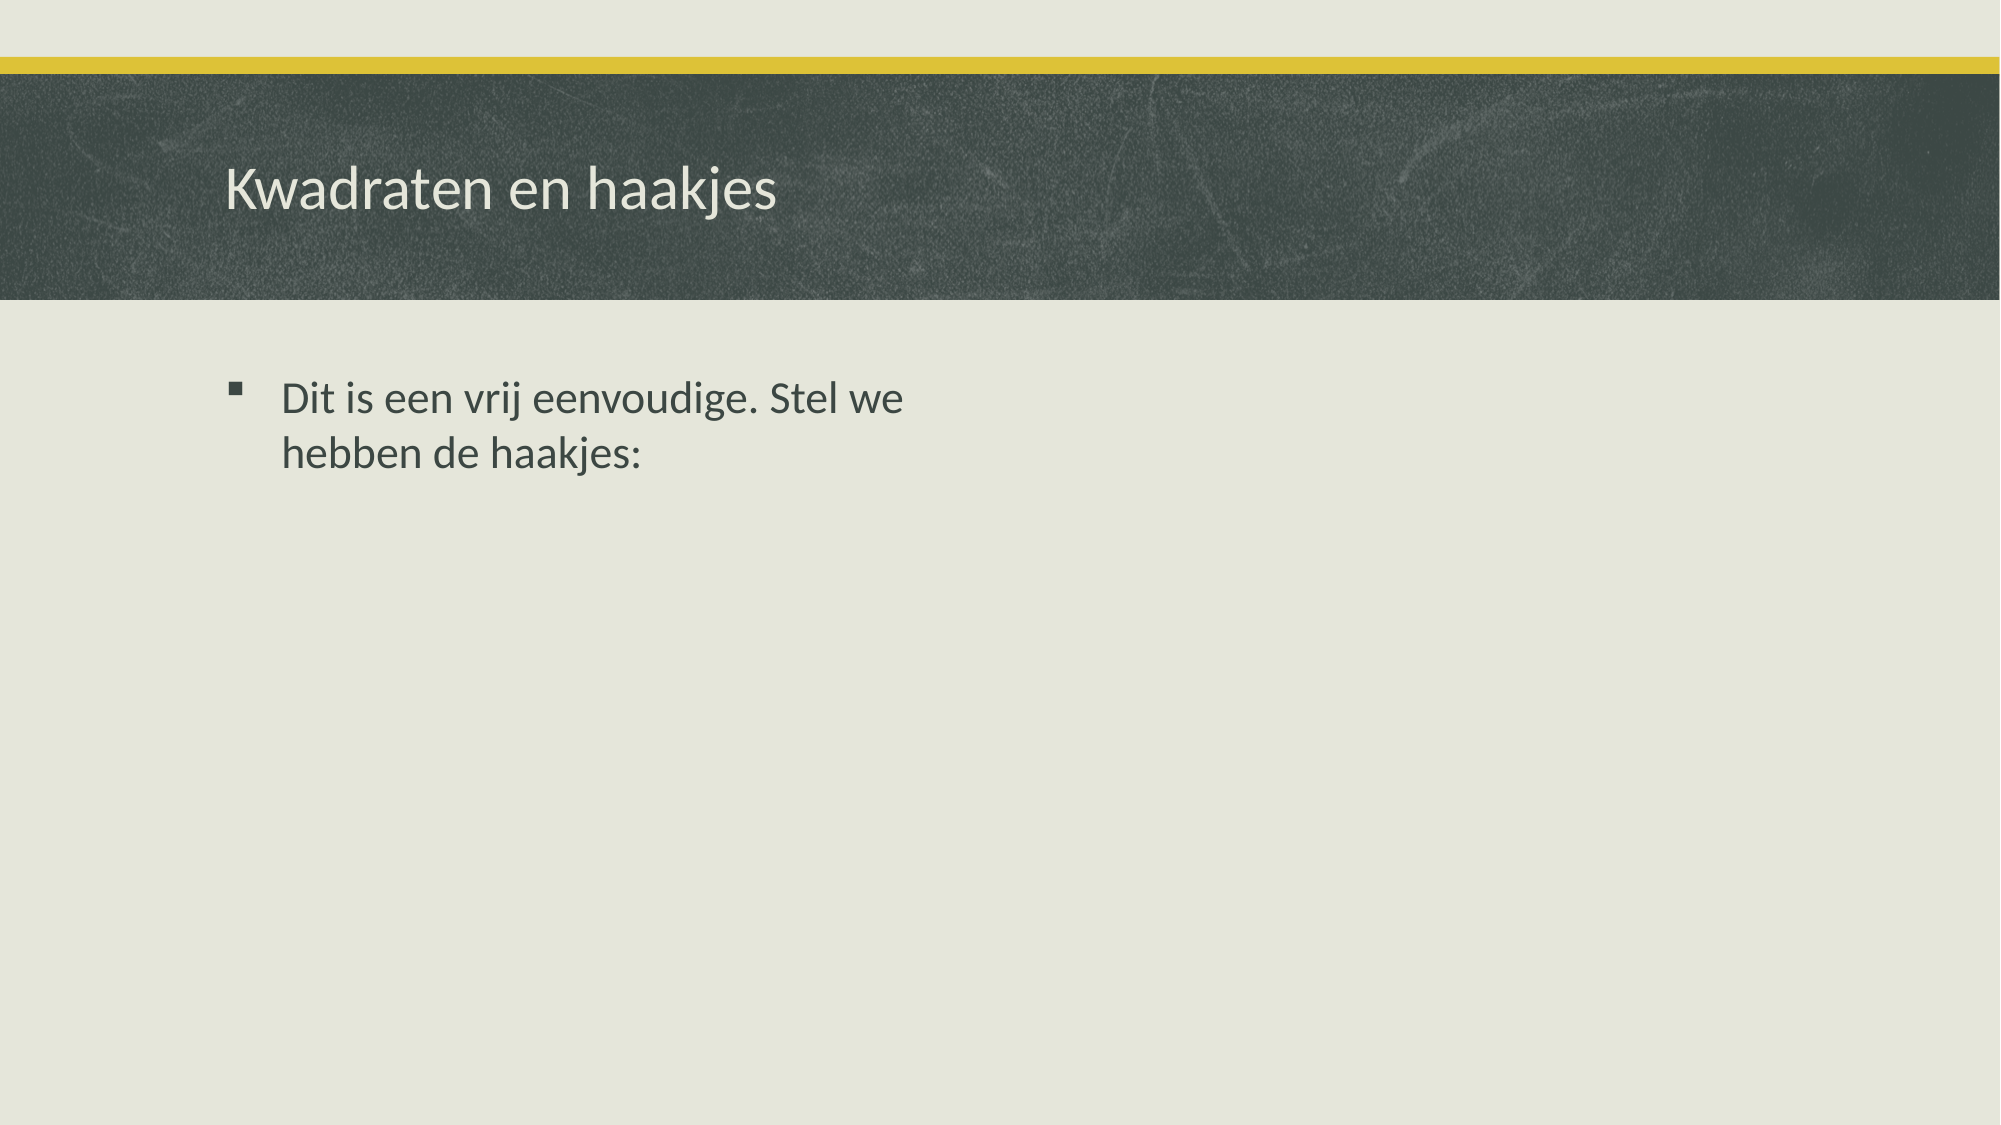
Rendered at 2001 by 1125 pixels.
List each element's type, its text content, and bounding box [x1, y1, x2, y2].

picture [0, 74, 2000, 300]
list Dit is een vrij eenvoudige. Stel we hebben de haakjes: [210, 360, 947, 1014]
title Kwadraten en haakjes [210, 76, 1790, 300]
